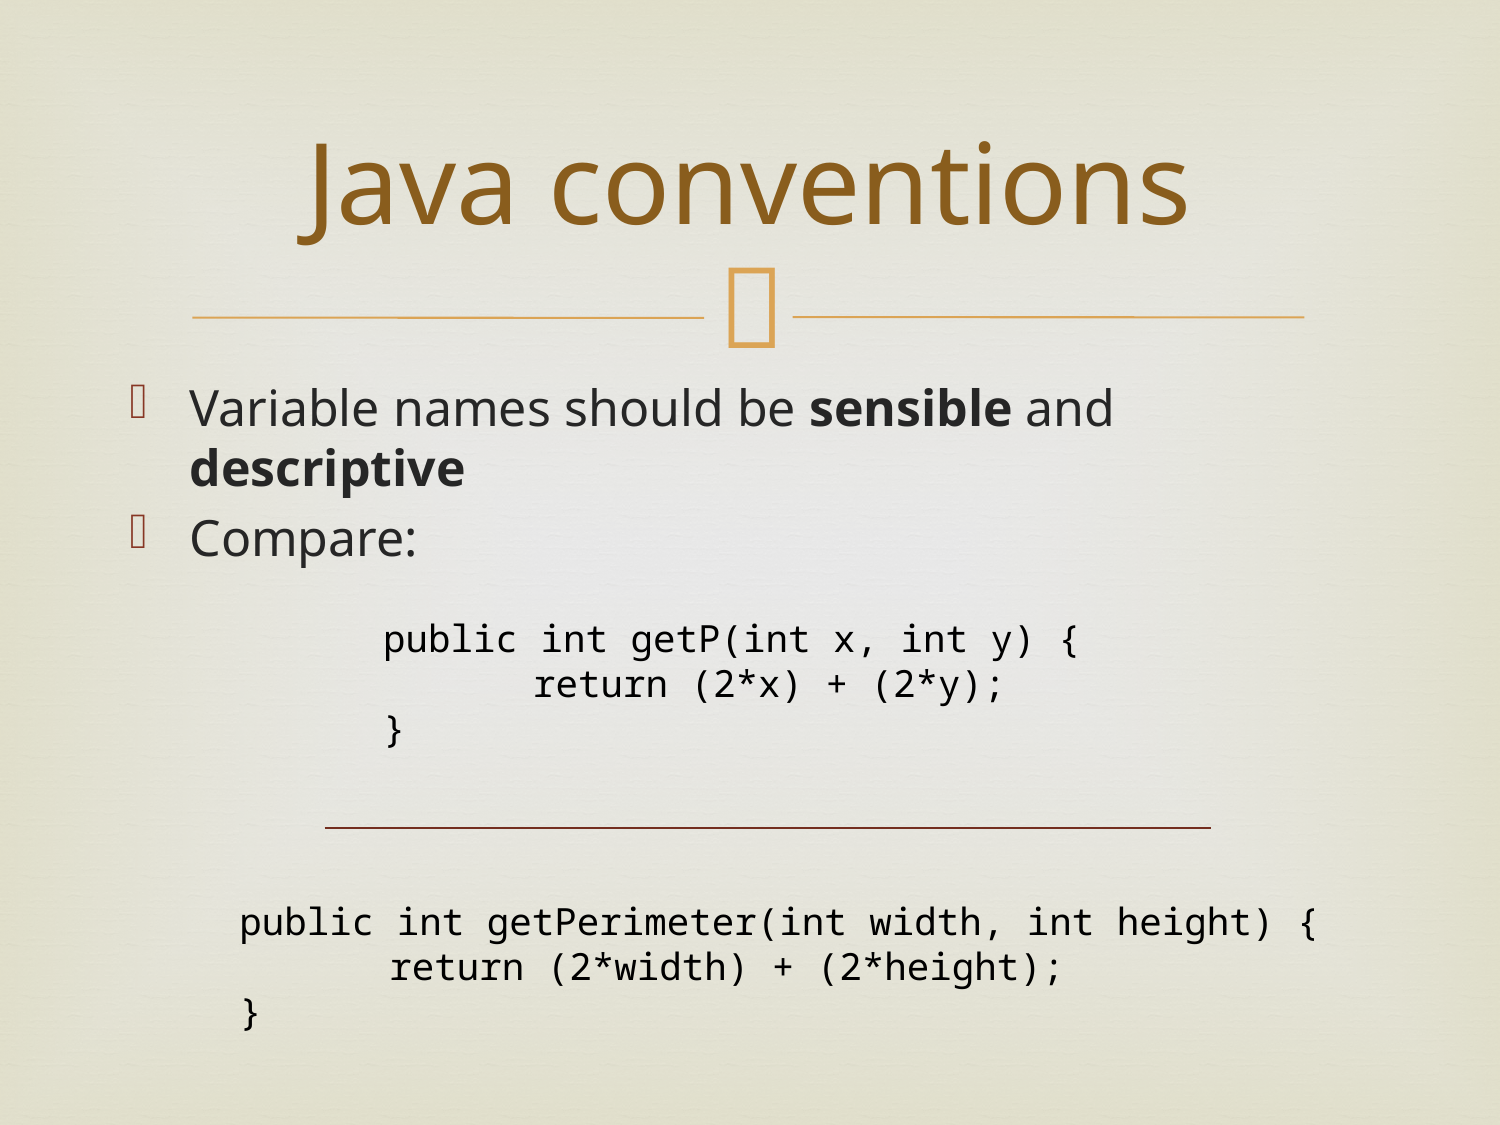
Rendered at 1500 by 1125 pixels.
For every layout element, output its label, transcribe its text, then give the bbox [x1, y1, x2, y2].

list Variable names should be sensible and descriptive Compare: [114, 368, 1386, 1005]
text_box public int getPerimeter(int width, int height) { return (2*width) + (2*height); } [224, 845, 1335, 1086]
text_box public int getP(int x, int y) { return (2*x) + (2*y); } [368, 562, 1096, 803]
title Java conventions [112, 93, 1386, 267]
